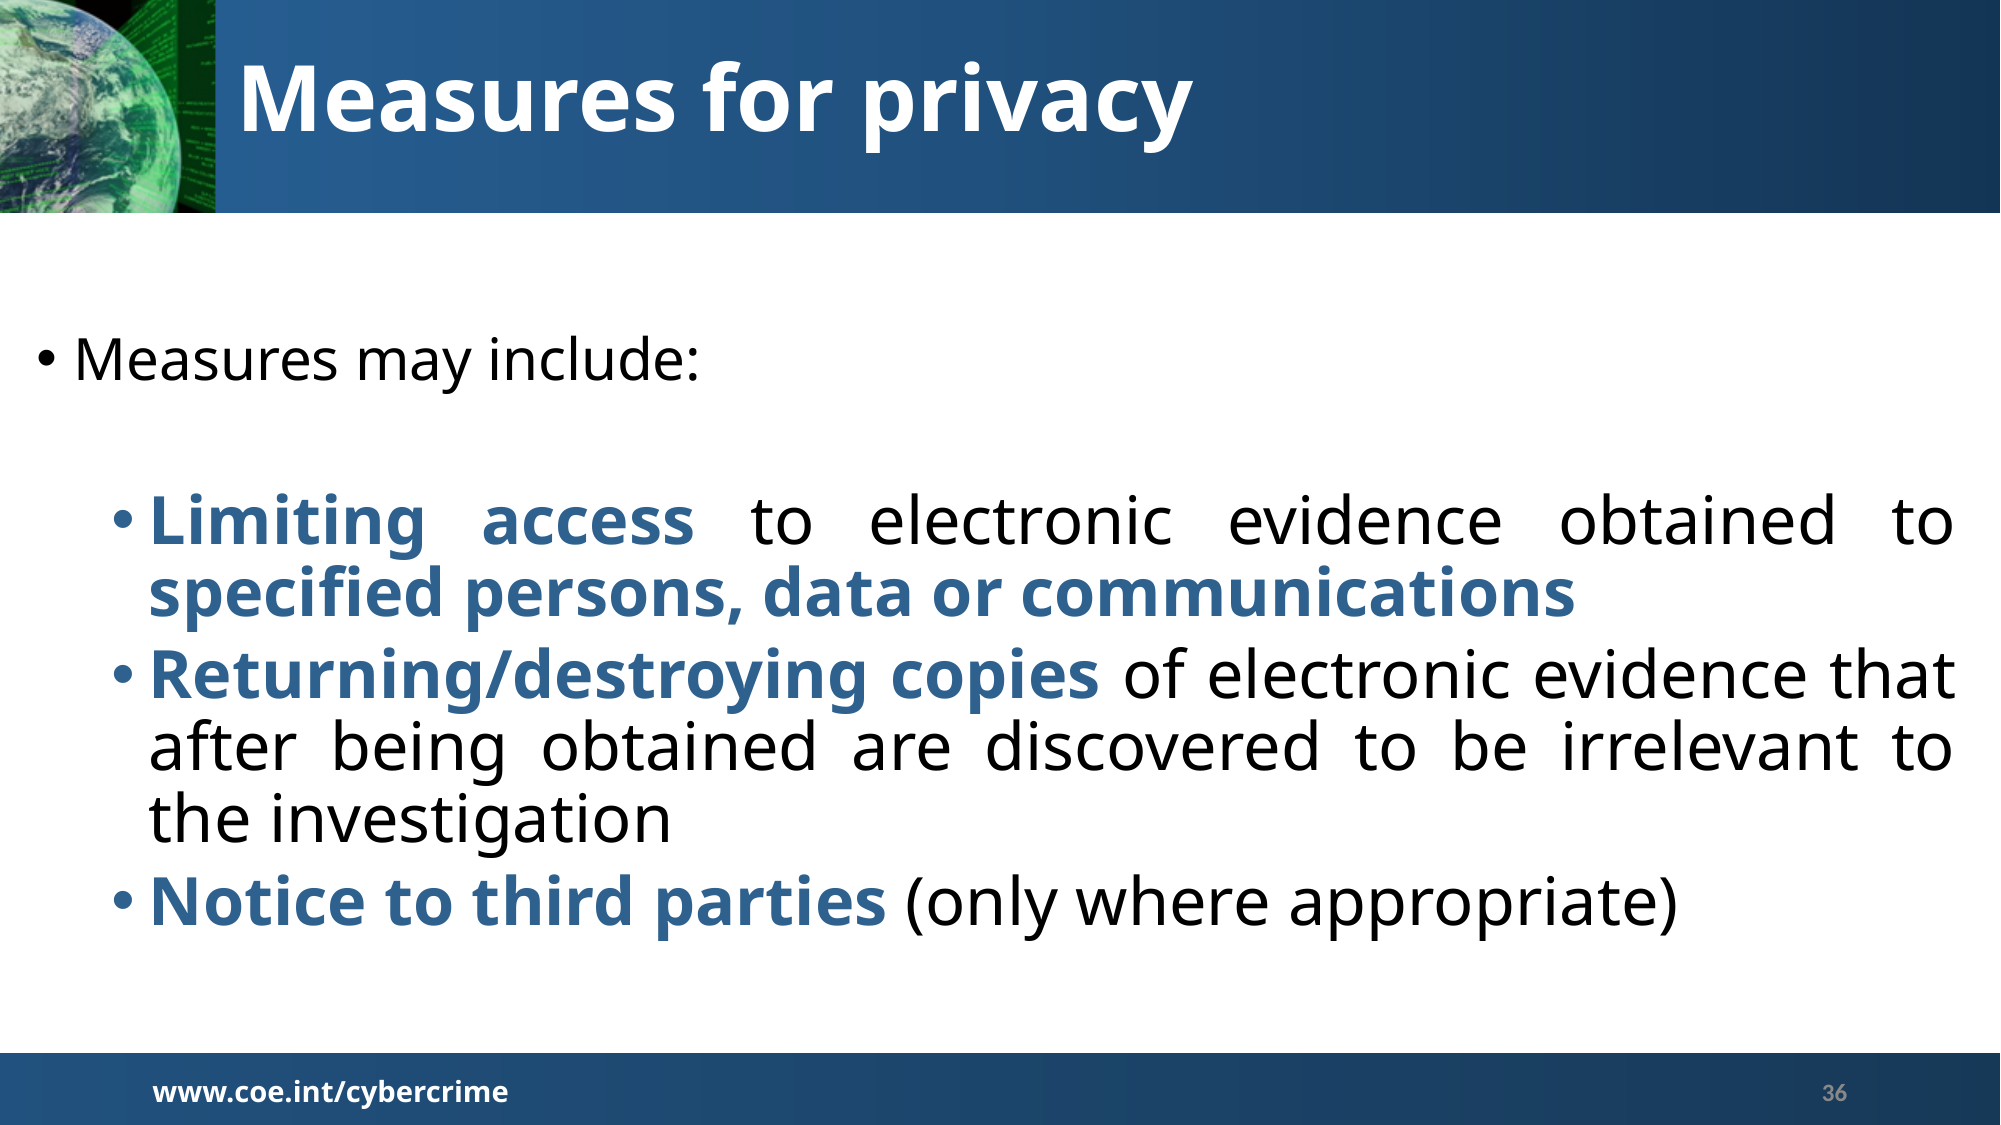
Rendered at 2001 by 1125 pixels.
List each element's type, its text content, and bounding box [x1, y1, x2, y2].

list Measures may include: Limiting access to electronic evidence obtained to specified persons, data or communications Returning/destroying copies of electronic evidence that after being obtained are discovered to be irrelevant to the investigation Notice to third parties (only where appropriate) [21, 231, 1973, 1019]
slide_number www.coe.int/cybercrime [137, 1061, 588, 1121]
slide_number 36 [1412, 1061, 1863, 1121]
picture [0, 0, 2000, 213]
text_box Measures for privacy [221, 26, 1947, 176]
